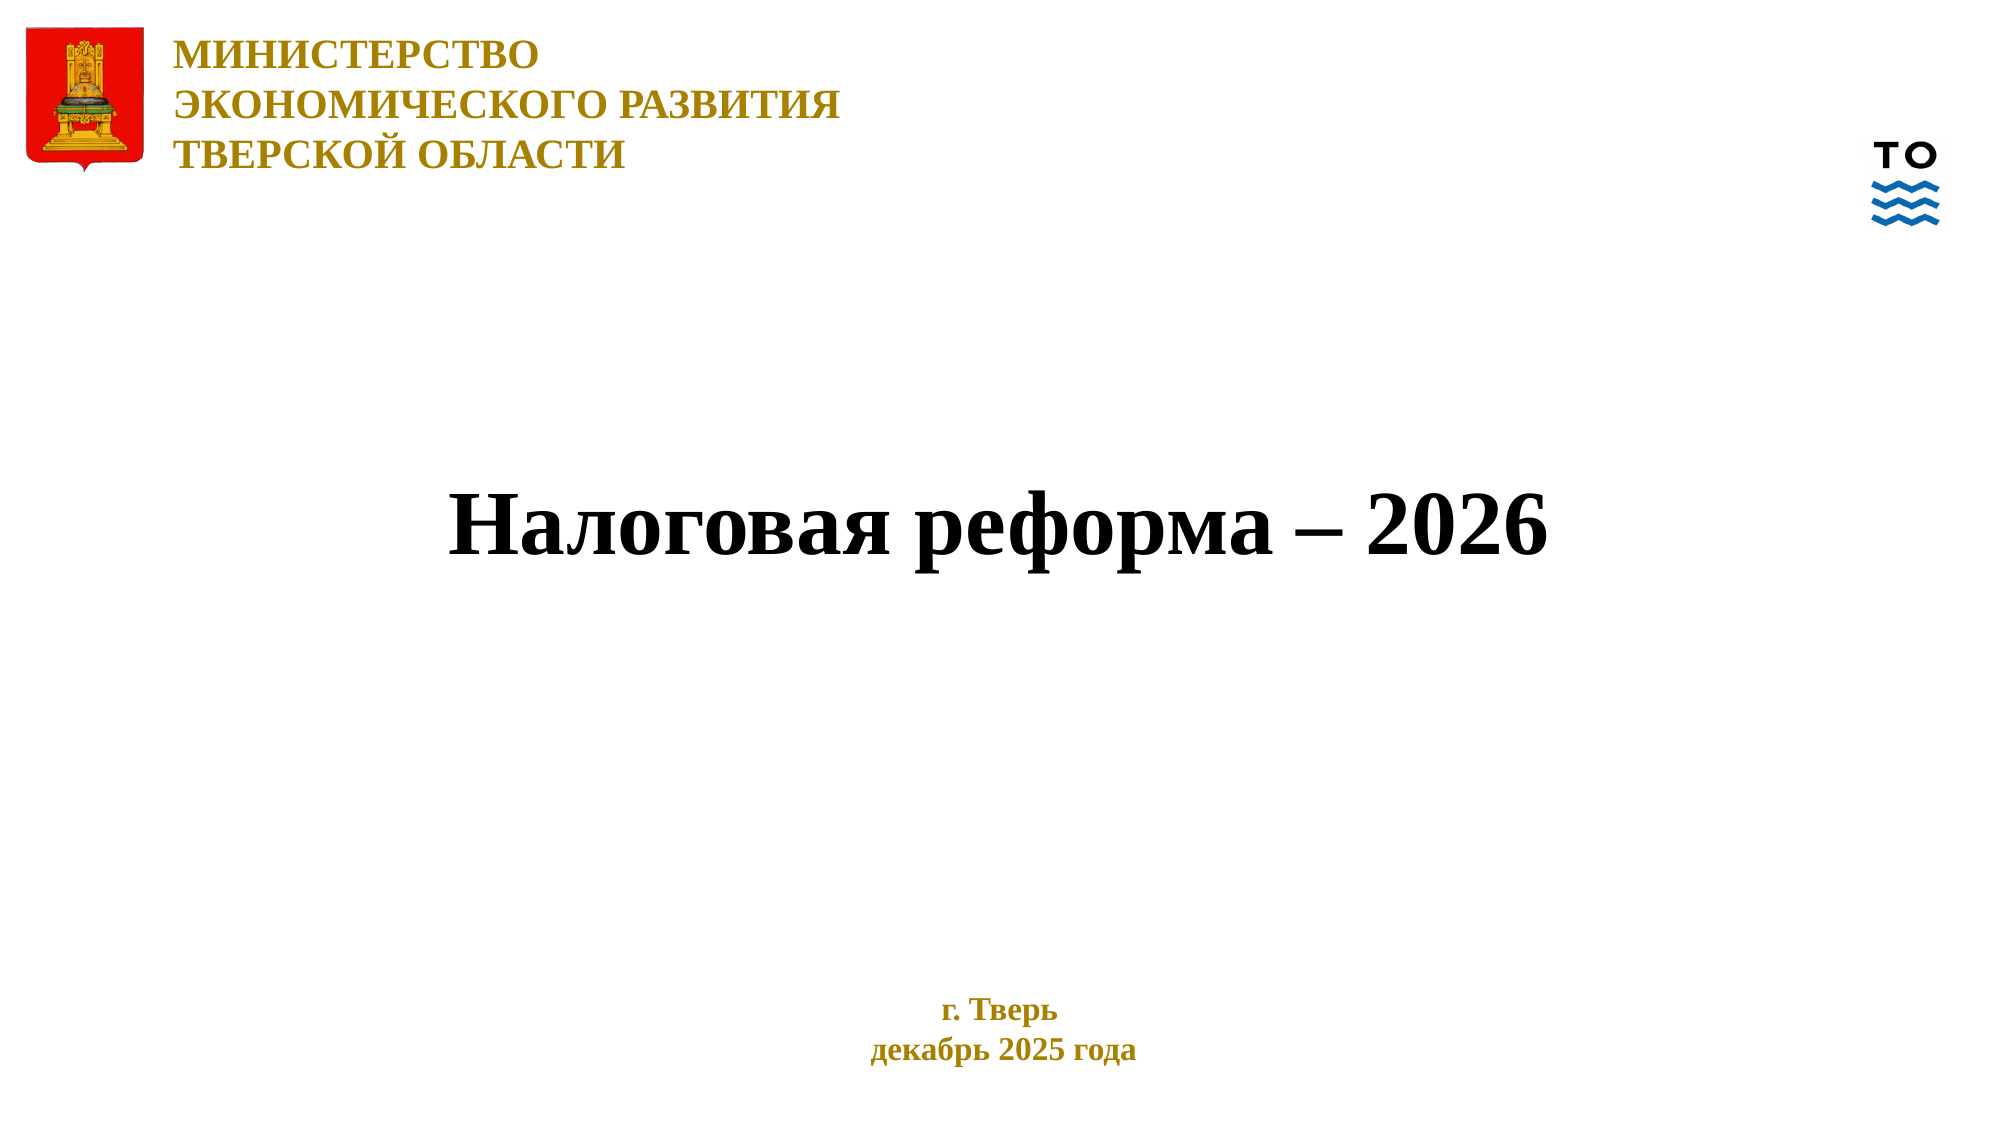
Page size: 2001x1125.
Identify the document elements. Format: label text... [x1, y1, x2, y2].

picture [1859, 136, 1949, 229]
text_box г. Тверь декабрь 2025 года [452, 979, 1548, 1075]
picture [23, 19, 153, 180]
text_box Налоговая реформа – 2026 [228, 455, 1772, 719]
text_box МИНИСТЕРСТВО ЭКОНОМИЧЕСКОГО РАЗВИТИЯ ТВЕРСКОЙ ОБЛАСТИ [158, 19, 880, 180]
